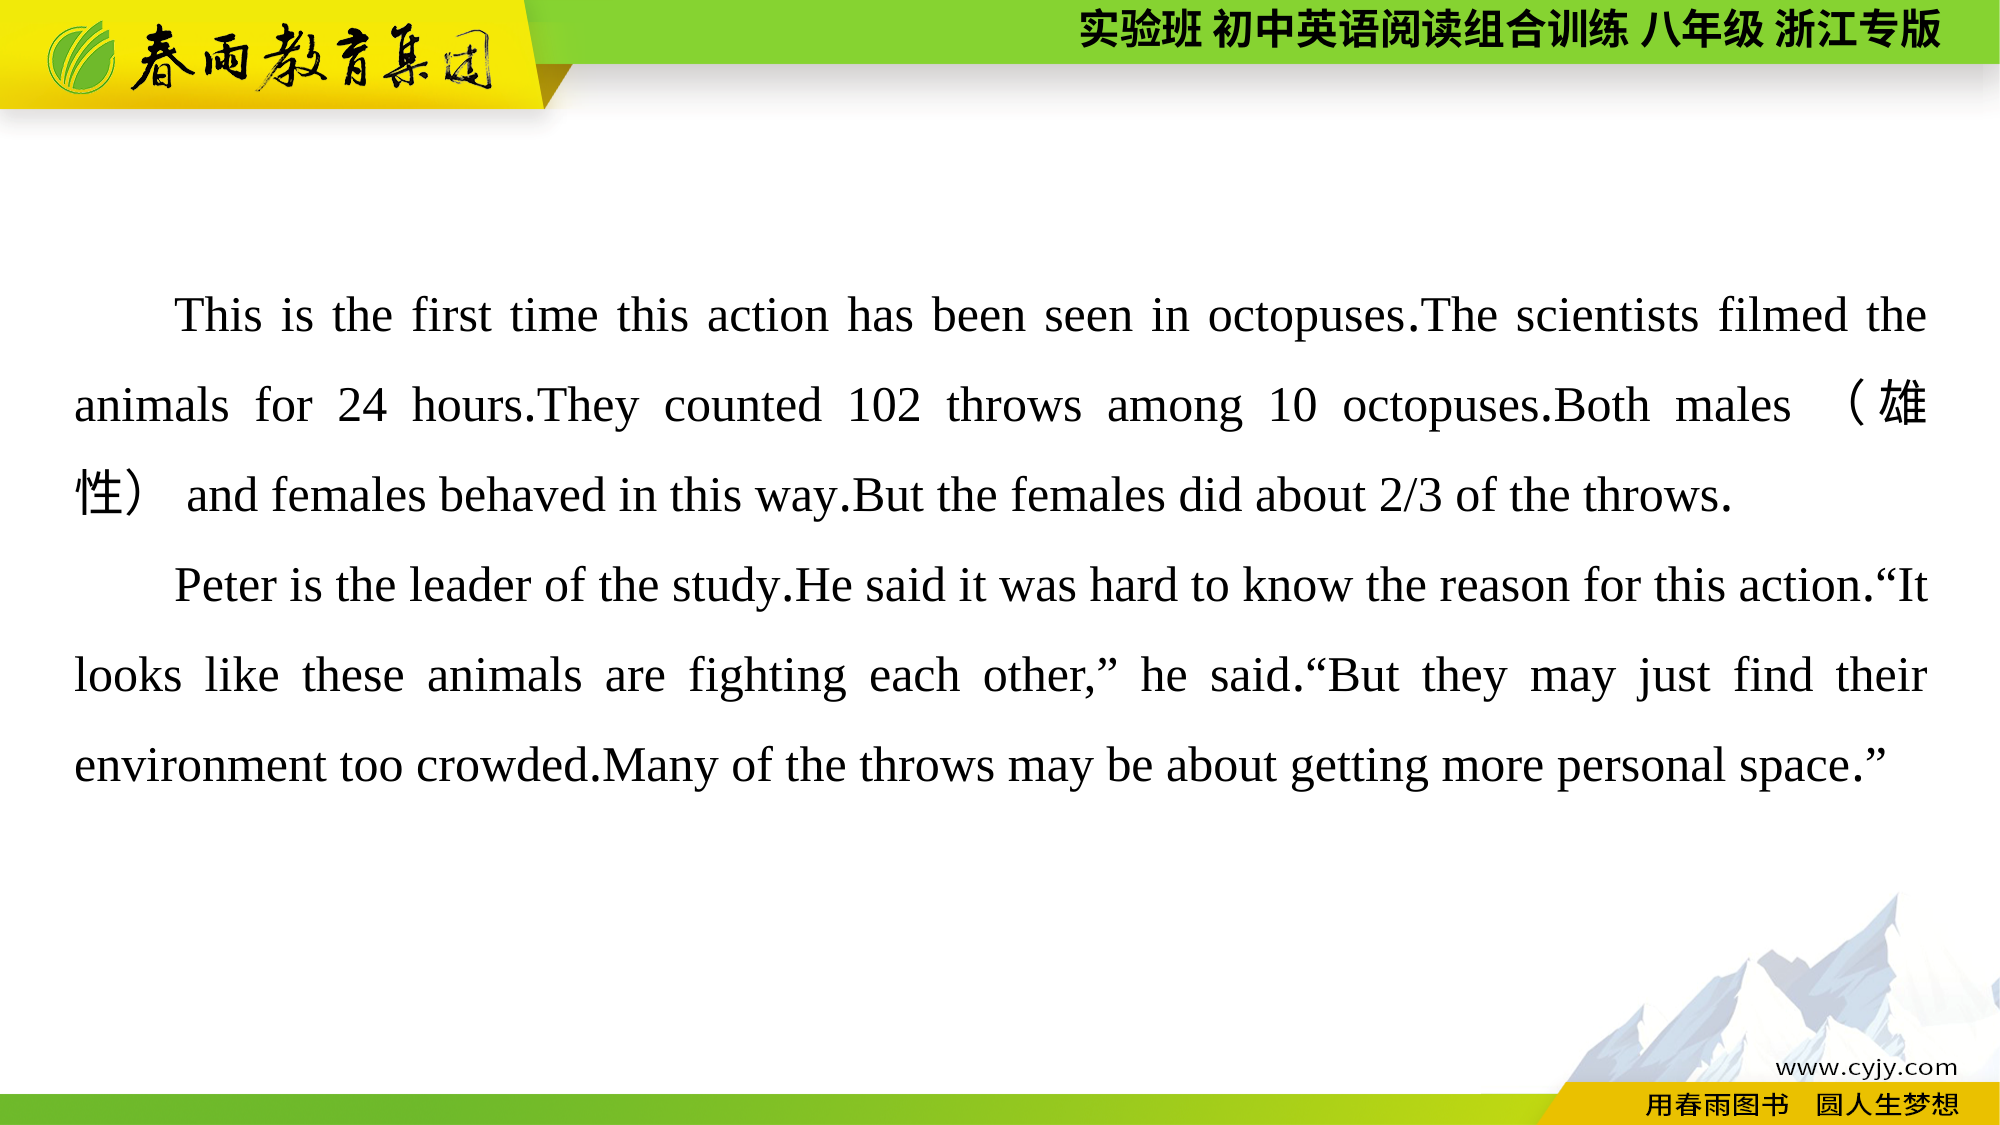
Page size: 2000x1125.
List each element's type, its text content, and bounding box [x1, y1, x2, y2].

picture [0, 0, 2000, 1125]
list This is the first time this action has been seen in octopuses.The scientists filmed the animals for 24 hours.They counted 102 throws among 10 octopuses.Both males（雄性）and females behaved in this way.But the females did about 2/3 of the throws. Peter is the leader of the study.He said it was hard to know the reason for this action.“It looks like these animals are fighting each other,” he said.“But they may just find their environment too crowded.Many of the throws may be about getting more personal space.” [59, 243, 1944, 884]
